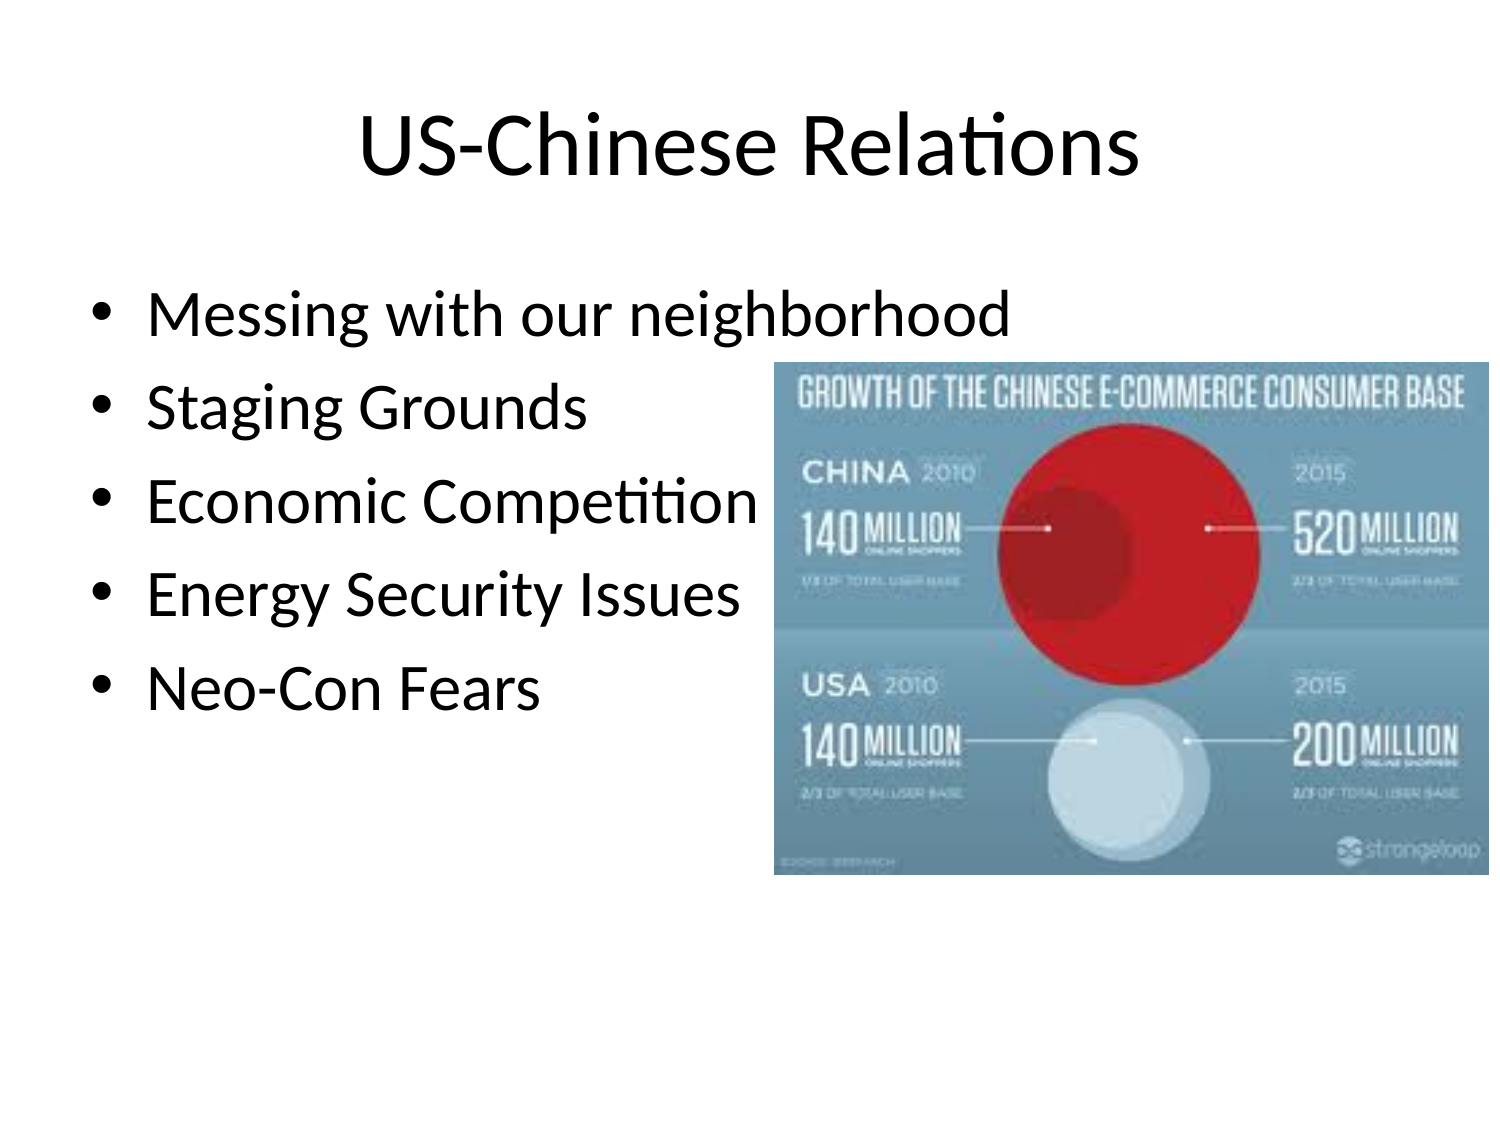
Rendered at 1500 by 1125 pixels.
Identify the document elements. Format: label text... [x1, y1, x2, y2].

title US-Chinese Relations [75, 45, 1425, 233]
list Messing with our neighborhood Staging Grounds Economic Competition Energy Security Issues Neo-Con Fears [75, 262, 1425, 1005]
picture [773, 362, 1490, 876]
